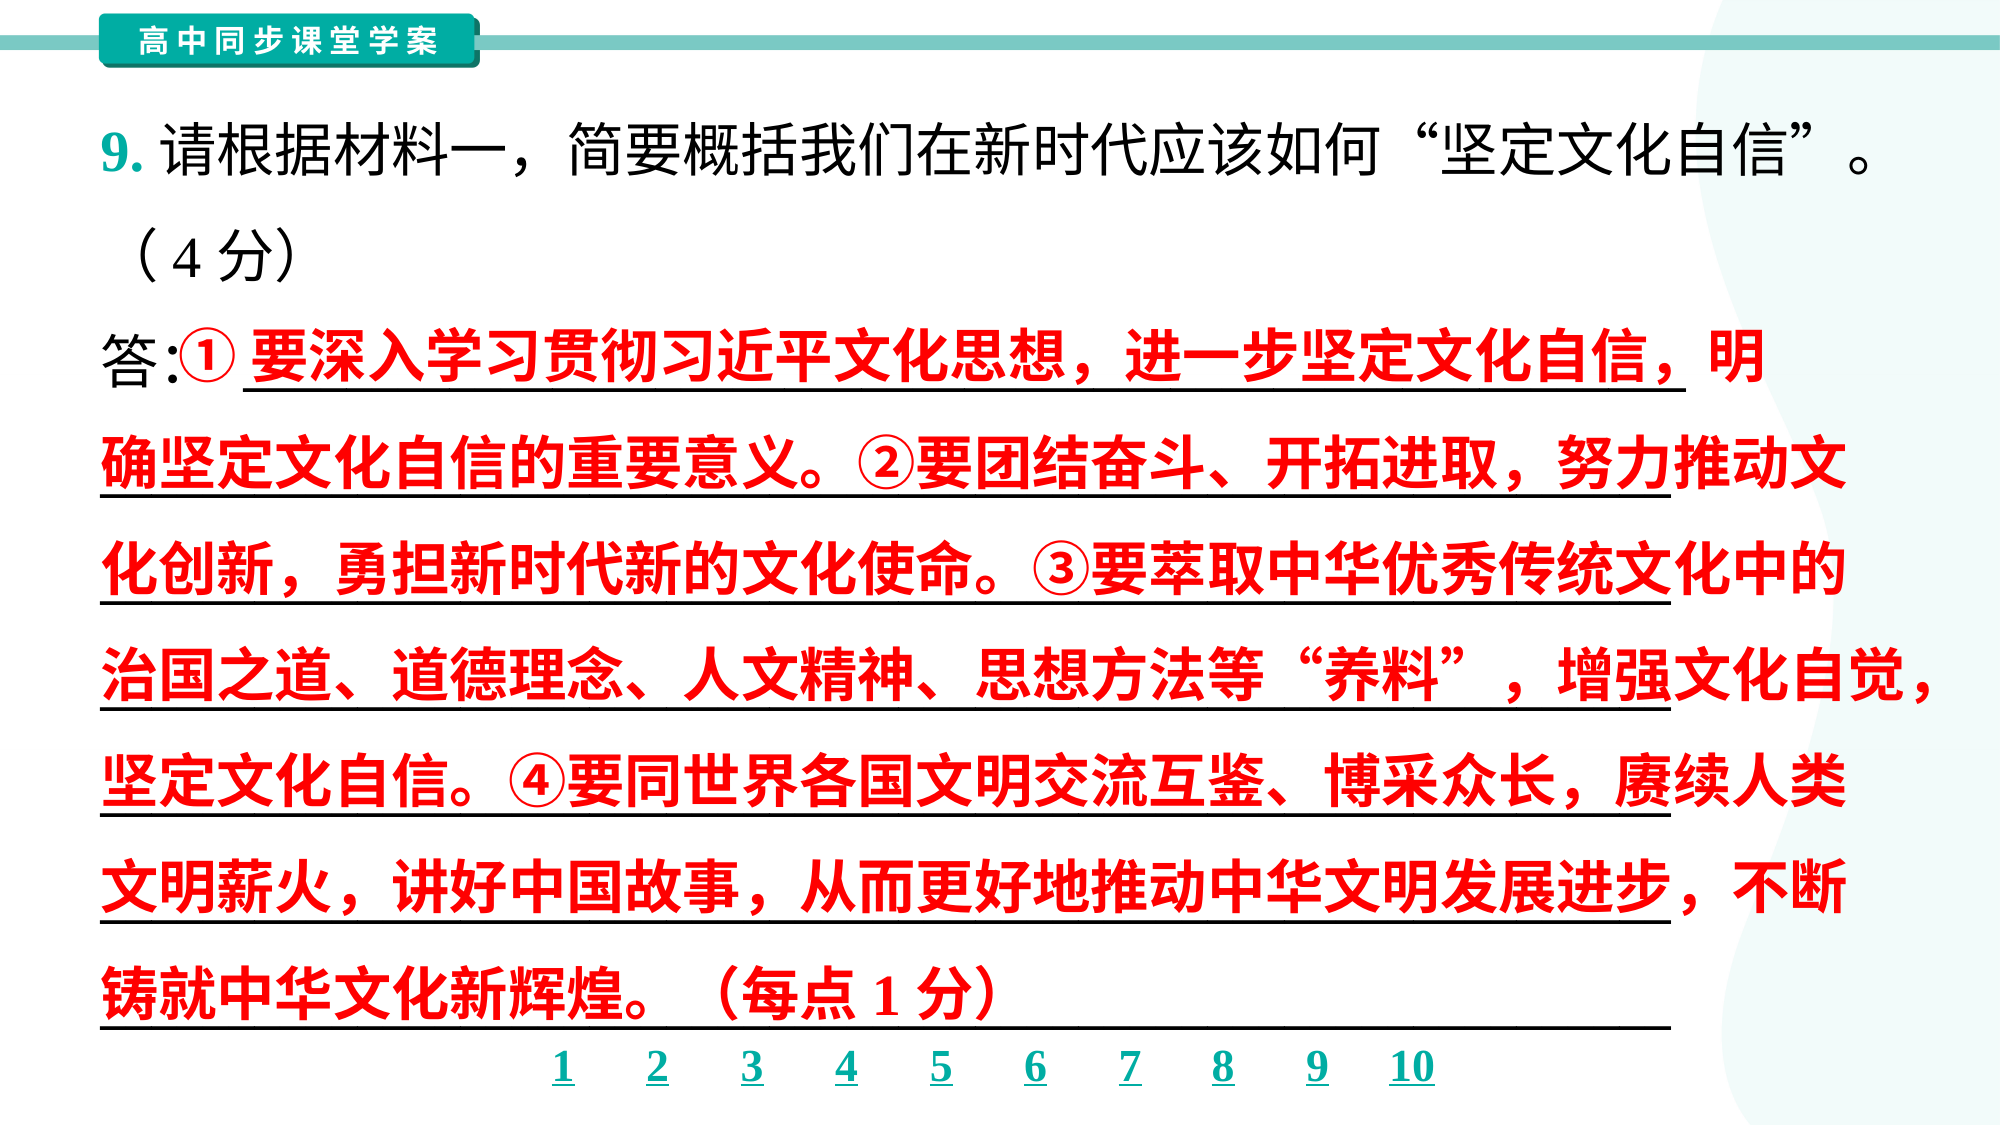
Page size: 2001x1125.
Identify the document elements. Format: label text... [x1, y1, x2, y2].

text_box 9.请根据材料一，简要概括我们在新时代应该如何“坚定文化自信”。 （4分） 答： ________________________________________________________ _____________________________________________________________ _____________________________________________________________ _____________________________________________________________ _____________________________________________________________ _____________________________________________________________ _____________________________________________________________ [100, 76, 1899, 283]
text_box 9.请根据材料一，简要概括我们在新时代应该如何“坚定文化自信”。 （4分） 答： ________________________________________________________ _____________________________________________________________ _____________________________________________________________ _____________________________________________________________ _____________________________________________________________ _____________________________________________________________ _____________________________________________________________ [100, 1027, 1899, 1033]
text_box ①要深入学习贯彻习近平文化思想，进一步坚定文化自信，明 确坚定文化自信的重要意义。②要团结奋斗、开拓进取，努力推动文 化创新，勇担新时代新的文化使命。③要萃取中华优秀传统文化中的 治国之道、道德理念、人文精神、思想方法等“养料”，增强文化自觉， 坚定文化自信。④要同世界各国文明交流互鉴、博采众长，赓续人类 文明薪火，讲好中国故事，从而更好地推动中华文明发展进步，不断 铸就中华文化新辉煌。（每点1分） [100, 283, 1899, 1027]
picture [0, 0, 2000, 1125]
